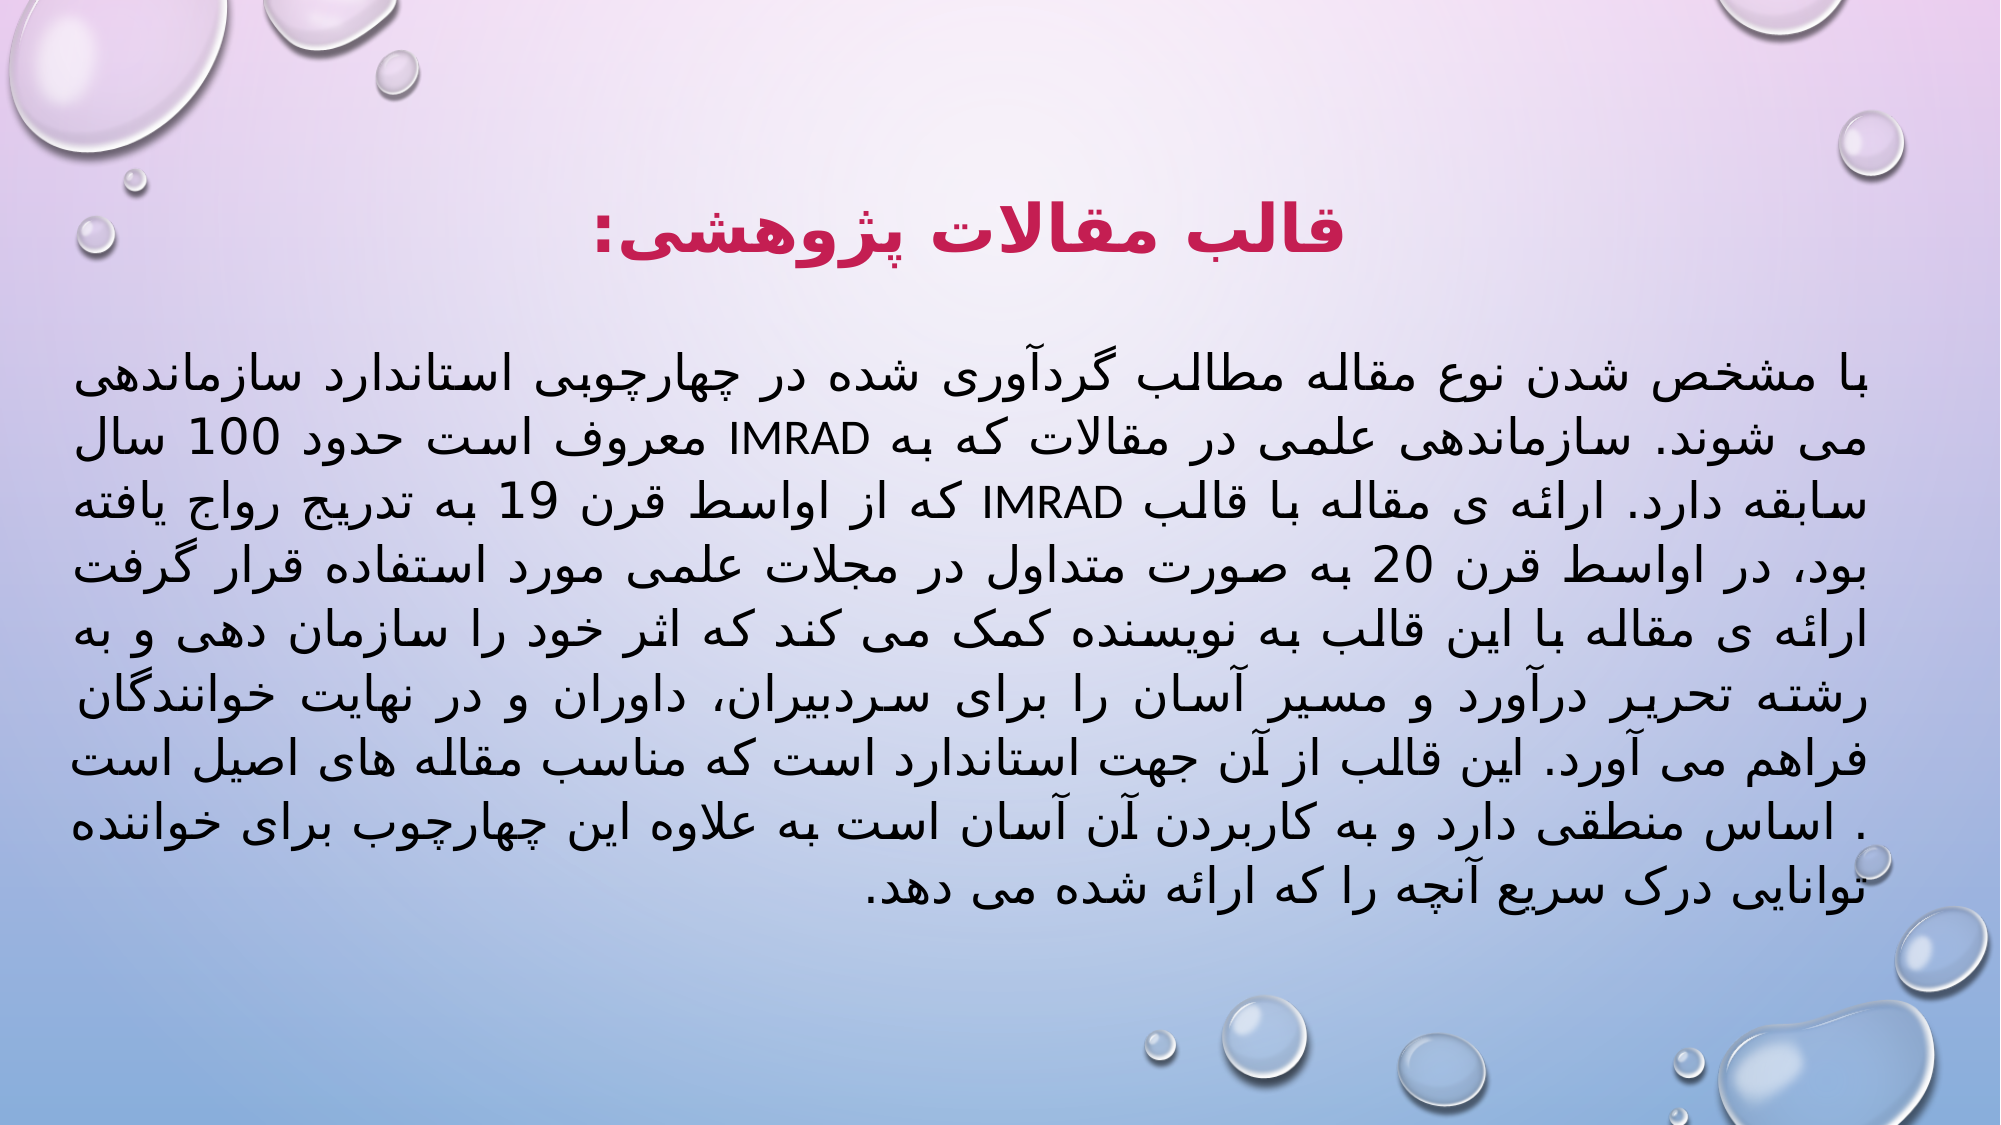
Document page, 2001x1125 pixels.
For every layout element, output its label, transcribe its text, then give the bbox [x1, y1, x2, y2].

text_box قالب مقالات پژوهشی: با مشخص شدن نوع مقاله مطالب گردآوری شده در چهارچوبی استاندارد سازماندهی می شوند. سازماندهی علمی در مقالات که به IMRAD معروف است حدود 100 سال سابقه دارد. ارائه ی مقاله با قالب IMRAD که از اواسط قرن 19 به تدریج رواج یافته بود، در اواسط قرن 20 به صورت متداول در مجلات علمی مورد استفاده قرار گرفت ارائه ی مقاله با این قالب به نویسنده کمک می کند که اثر خود را سازمان دهی و به رشته تحریر درآورد و مسیر آسان را برای سردبیران، داوران و در نهایت خوانندگان فراهم می آورد. این قالب از آن جهت استاندارد است که مناسب مقاله های اصیل است . اساس منطقی دارد و به کاربردن آن آسان است به علاوه این چهارچوب برای خواننده توانایی درک سریع آنچه را که ارائه شده می دهد. [54, 172, 1885, 922]
picture [0, 0, 2000, 1125]
